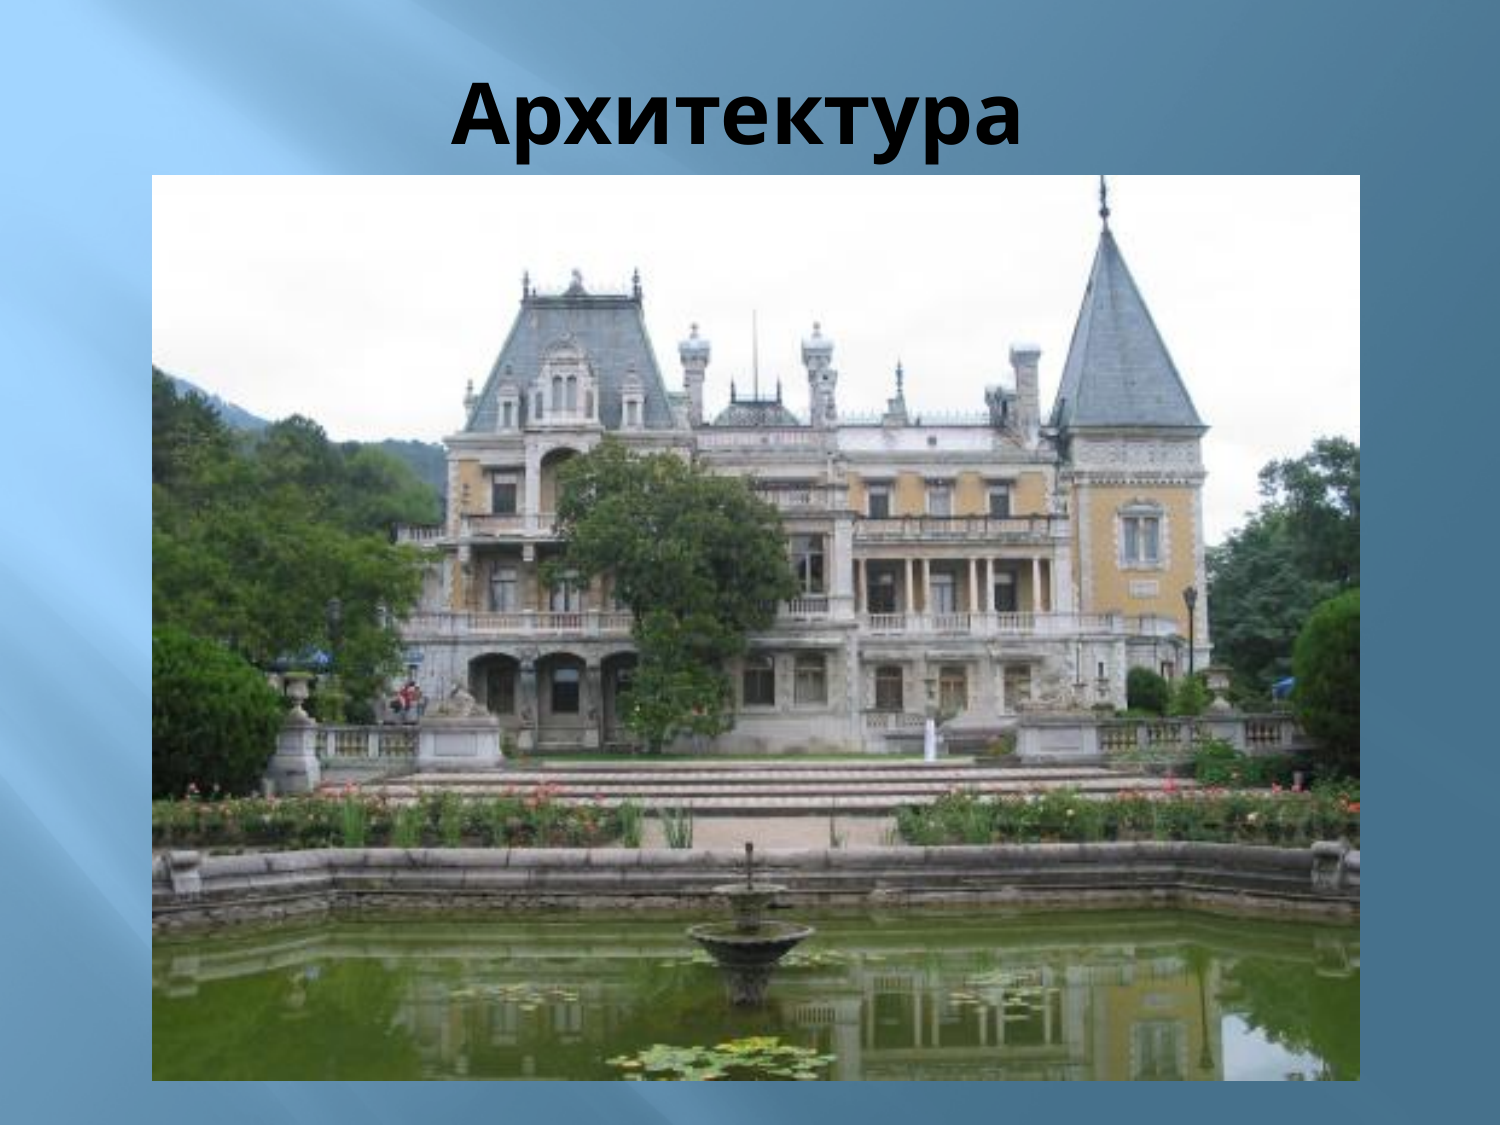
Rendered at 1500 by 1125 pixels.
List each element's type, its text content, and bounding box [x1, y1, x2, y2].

title Архитектура [75, 45, 1425, 176]
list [152, 175, 1360, 1082]
